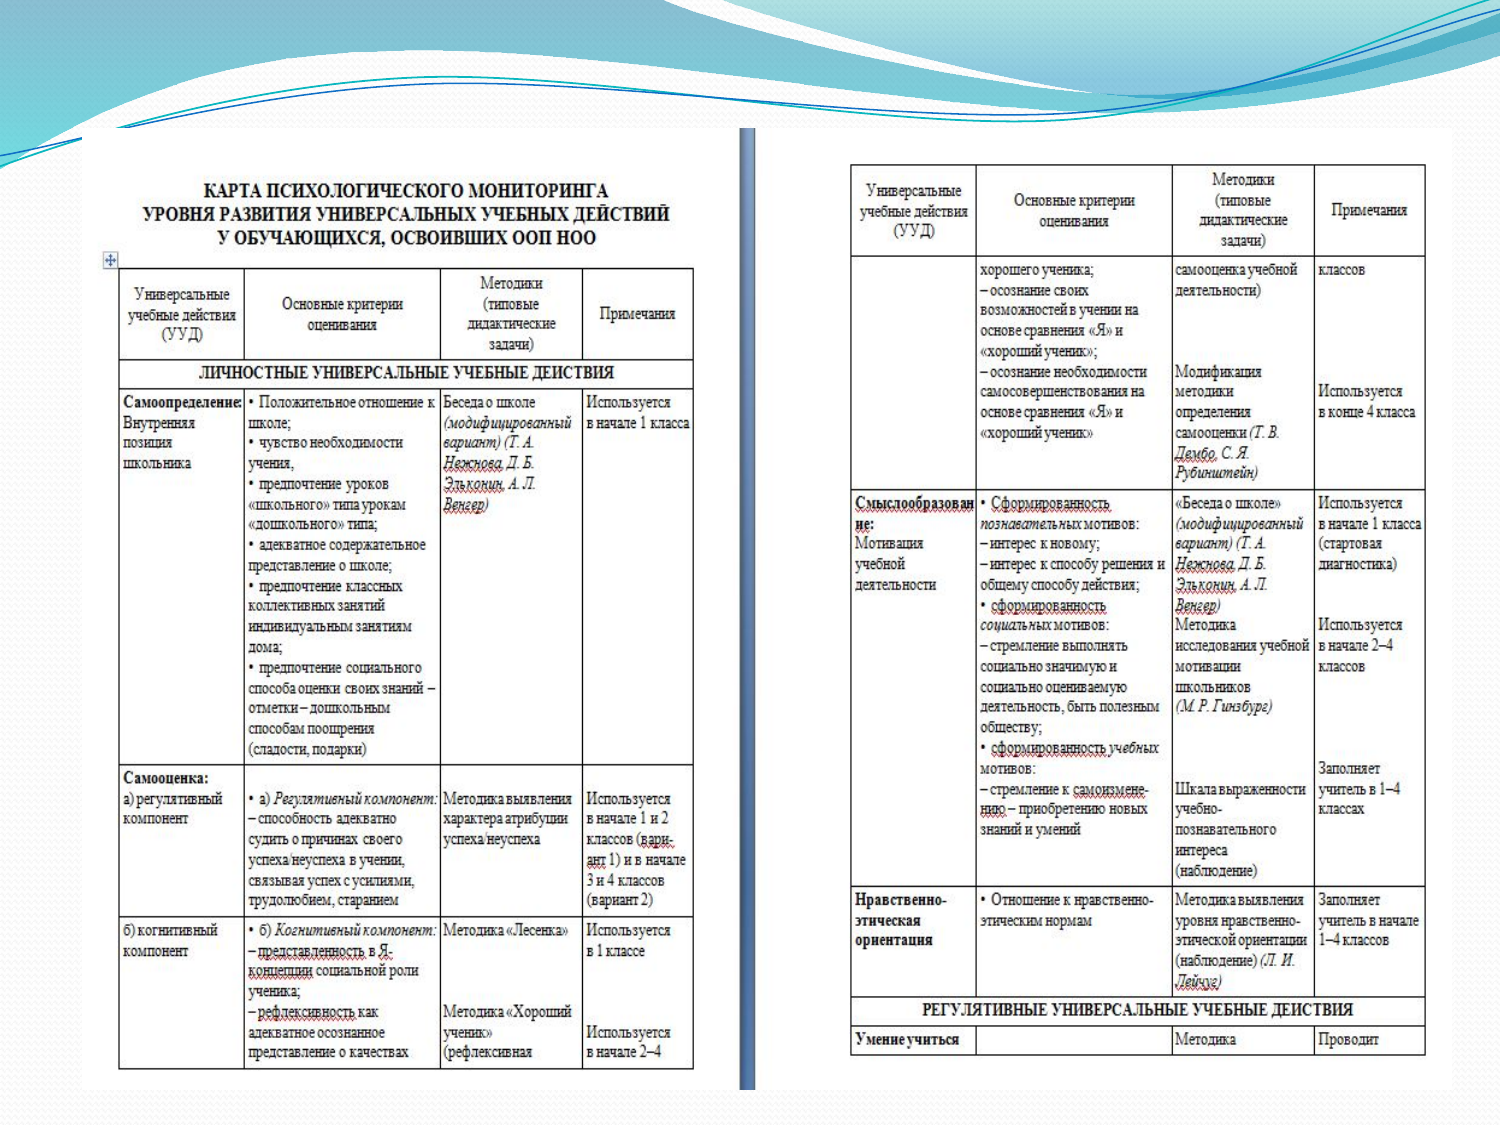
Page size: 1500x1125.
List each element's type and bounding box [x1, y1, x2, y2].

picture [81, 128, 1453, 1091]
